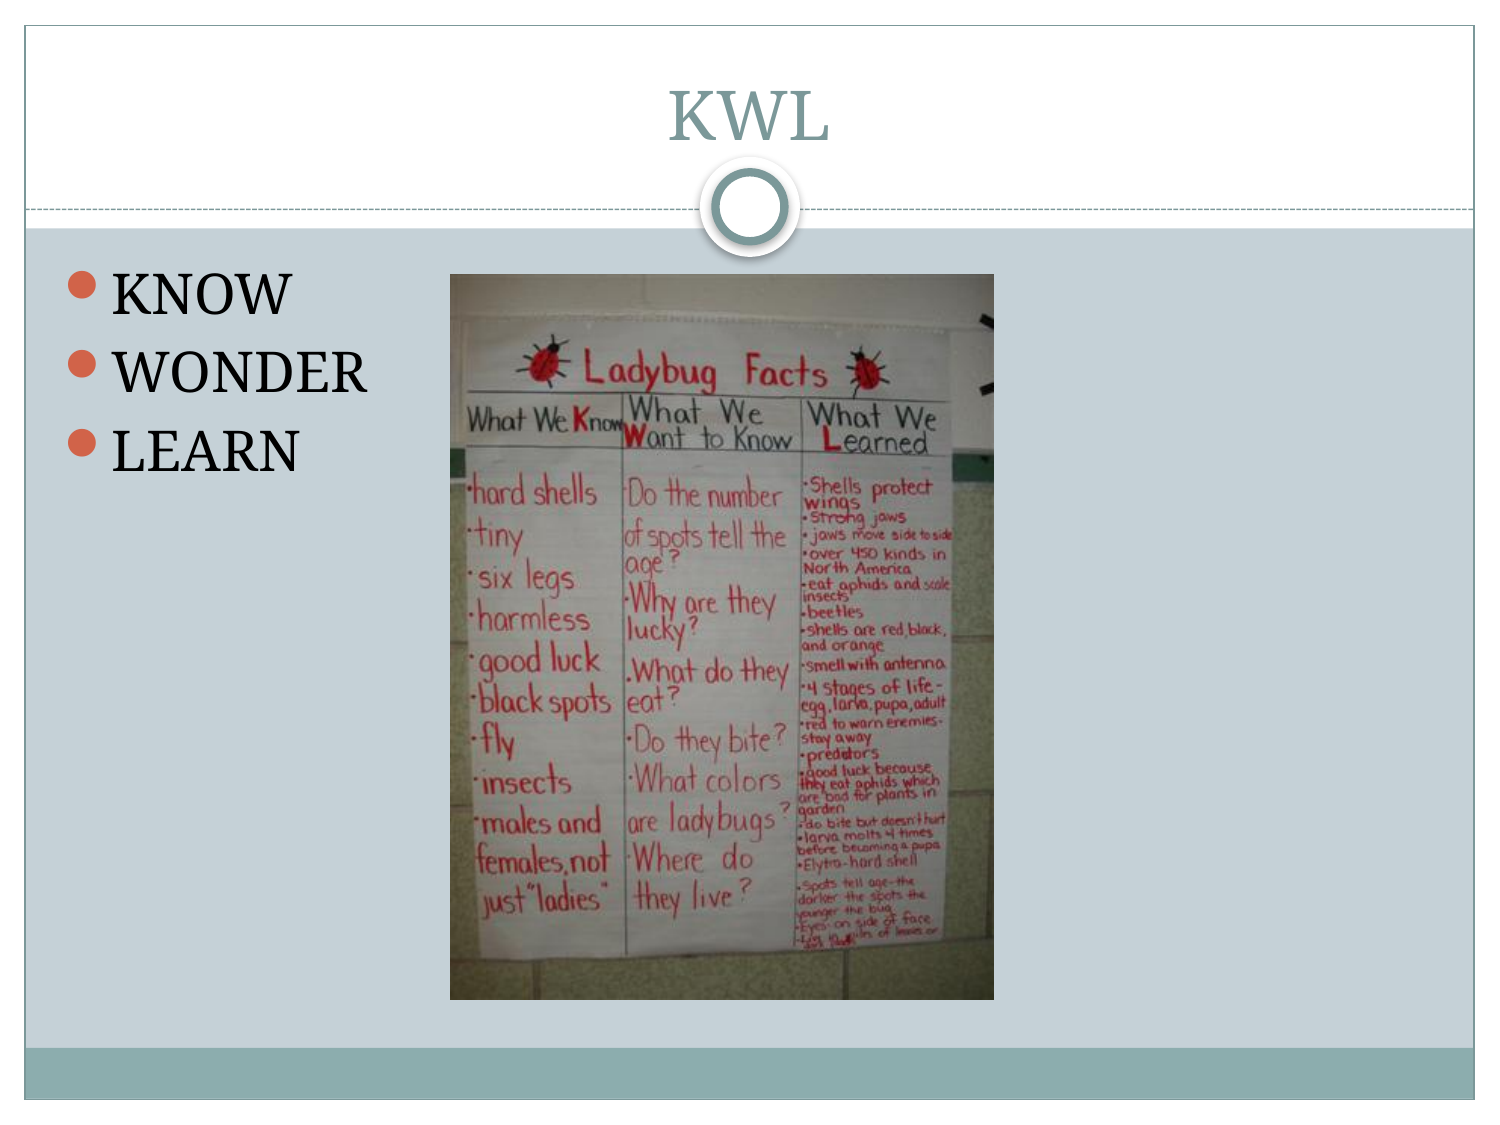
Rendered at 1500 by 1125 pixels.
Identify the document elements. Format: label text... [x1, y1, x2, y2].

title KWL [49, 37, 1450, 162]
list KNOW WONDER LEARN [49, 250, 1445, 1001]
picture [449, 274, 994, 1001]
